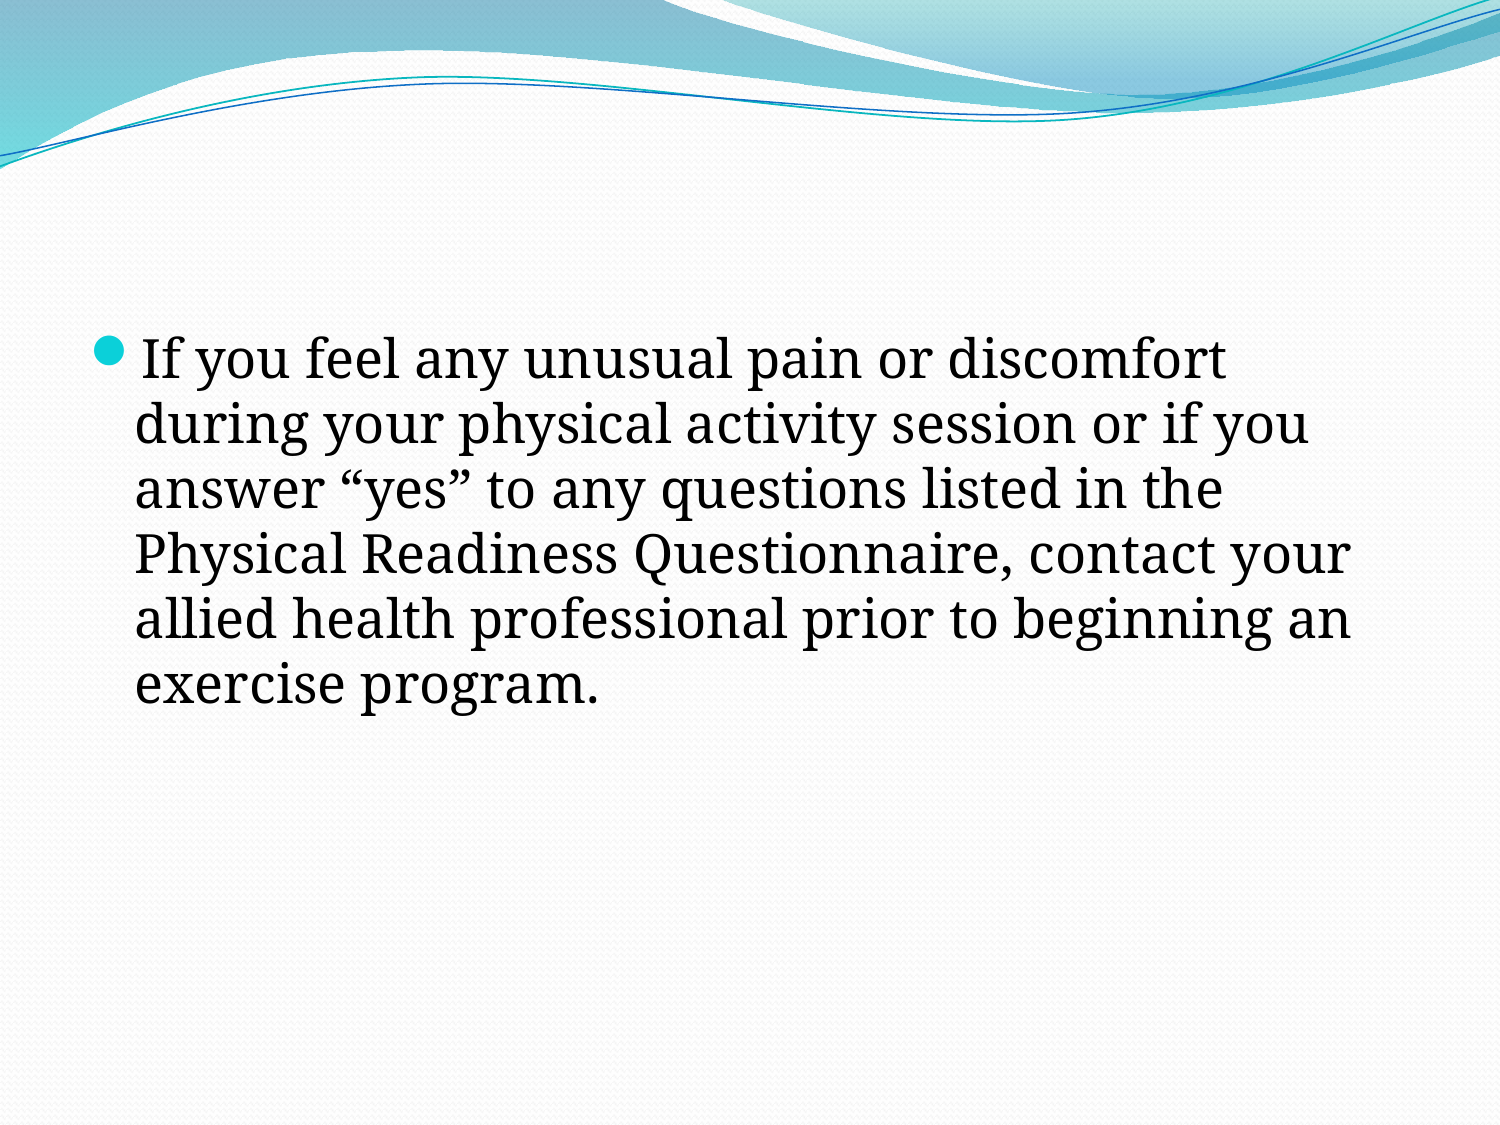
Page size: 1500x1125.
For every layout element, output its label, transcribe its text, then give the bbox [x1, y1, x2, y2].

list If you feel any unusual pain or discomfort during your physical activity session or if you answer “yes” to any questions listed in the Physical Readiness Questionnaire, contact your allied health professional prior to beginning an exercise program. [75, 317, 1425, 1038]
